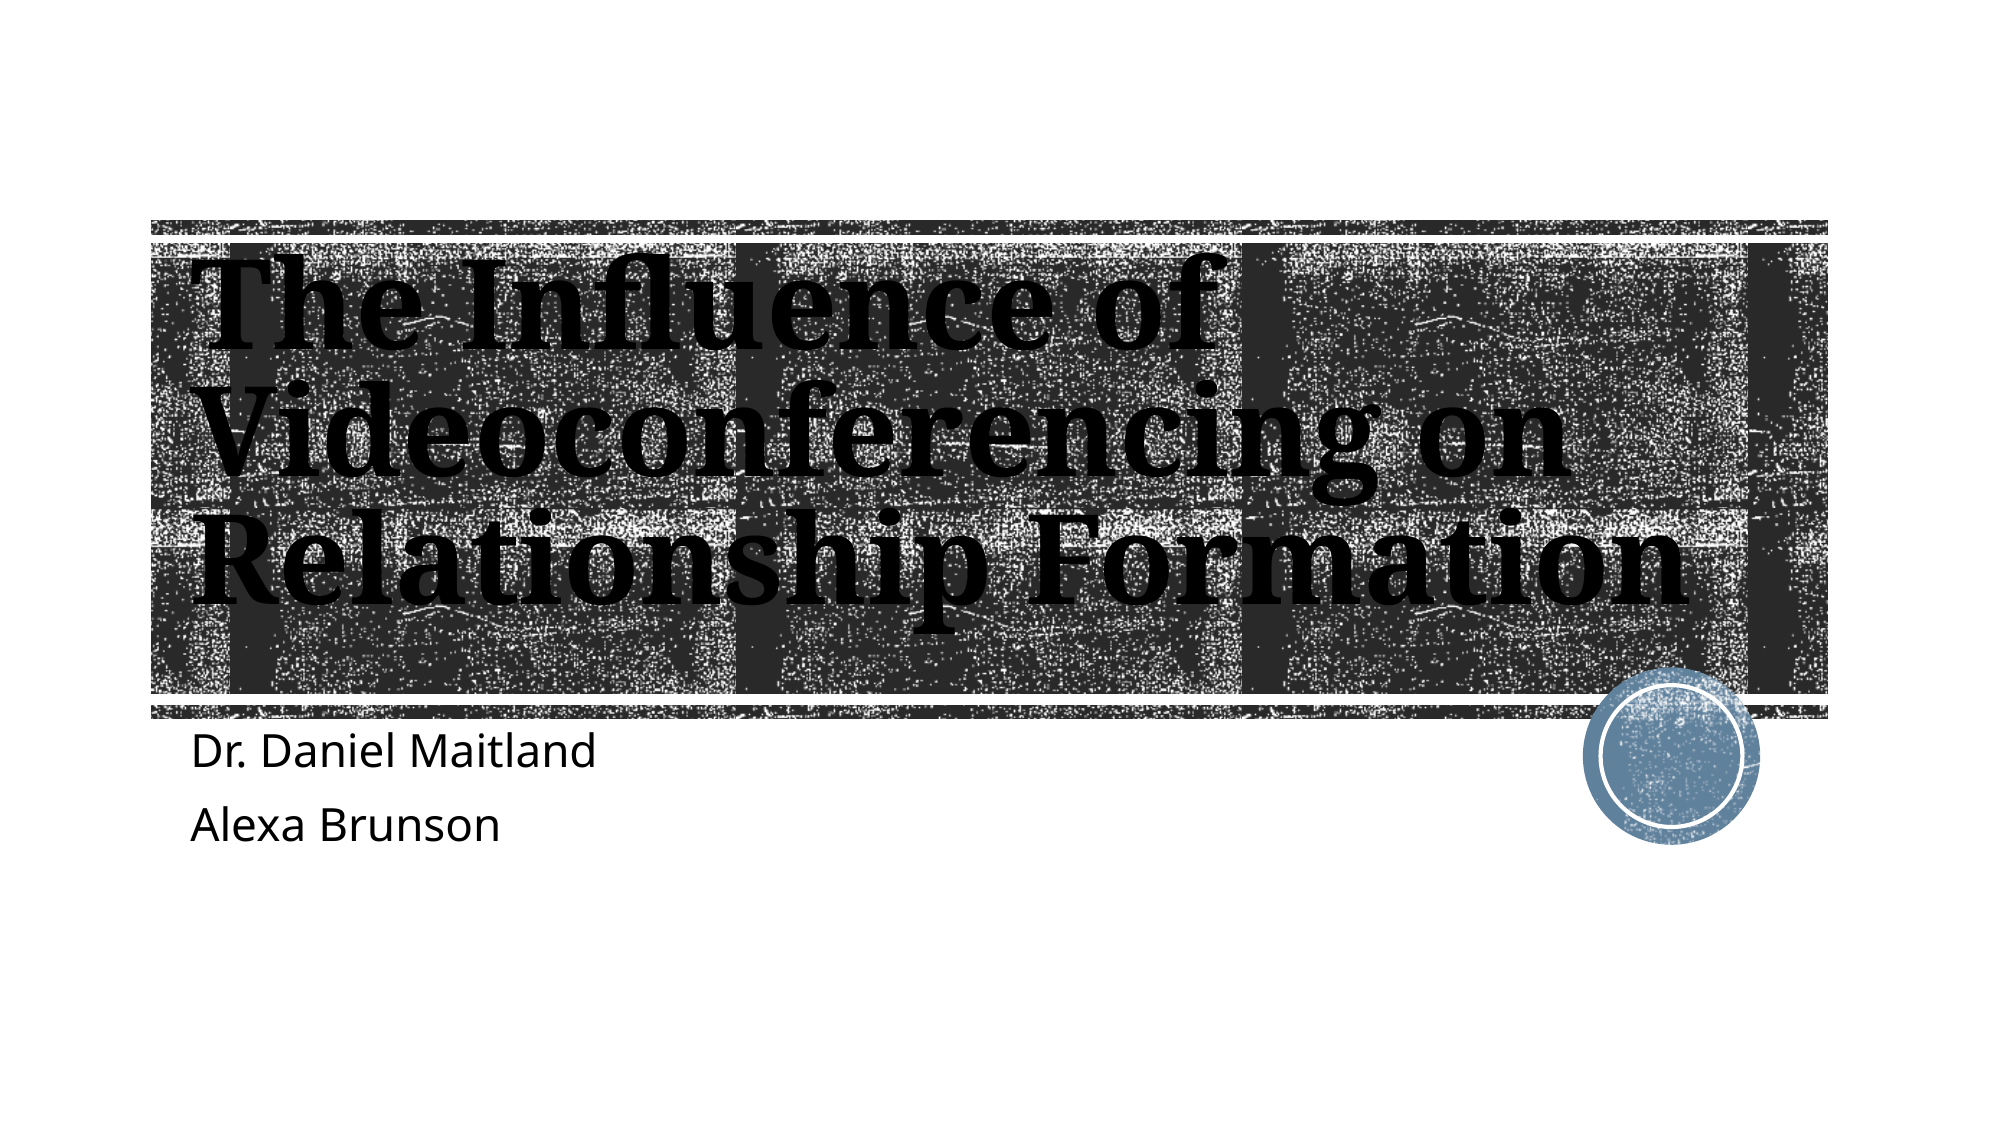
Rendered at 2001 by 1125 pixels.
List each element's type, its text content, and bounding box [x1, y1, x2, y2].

subtitle Dr. Daniel Maitland Alexa Brunson [175, 720, 1470, 896]
title The Influence of Videoconferencing on Relationship Formation [175, 189, 1811, 688]
